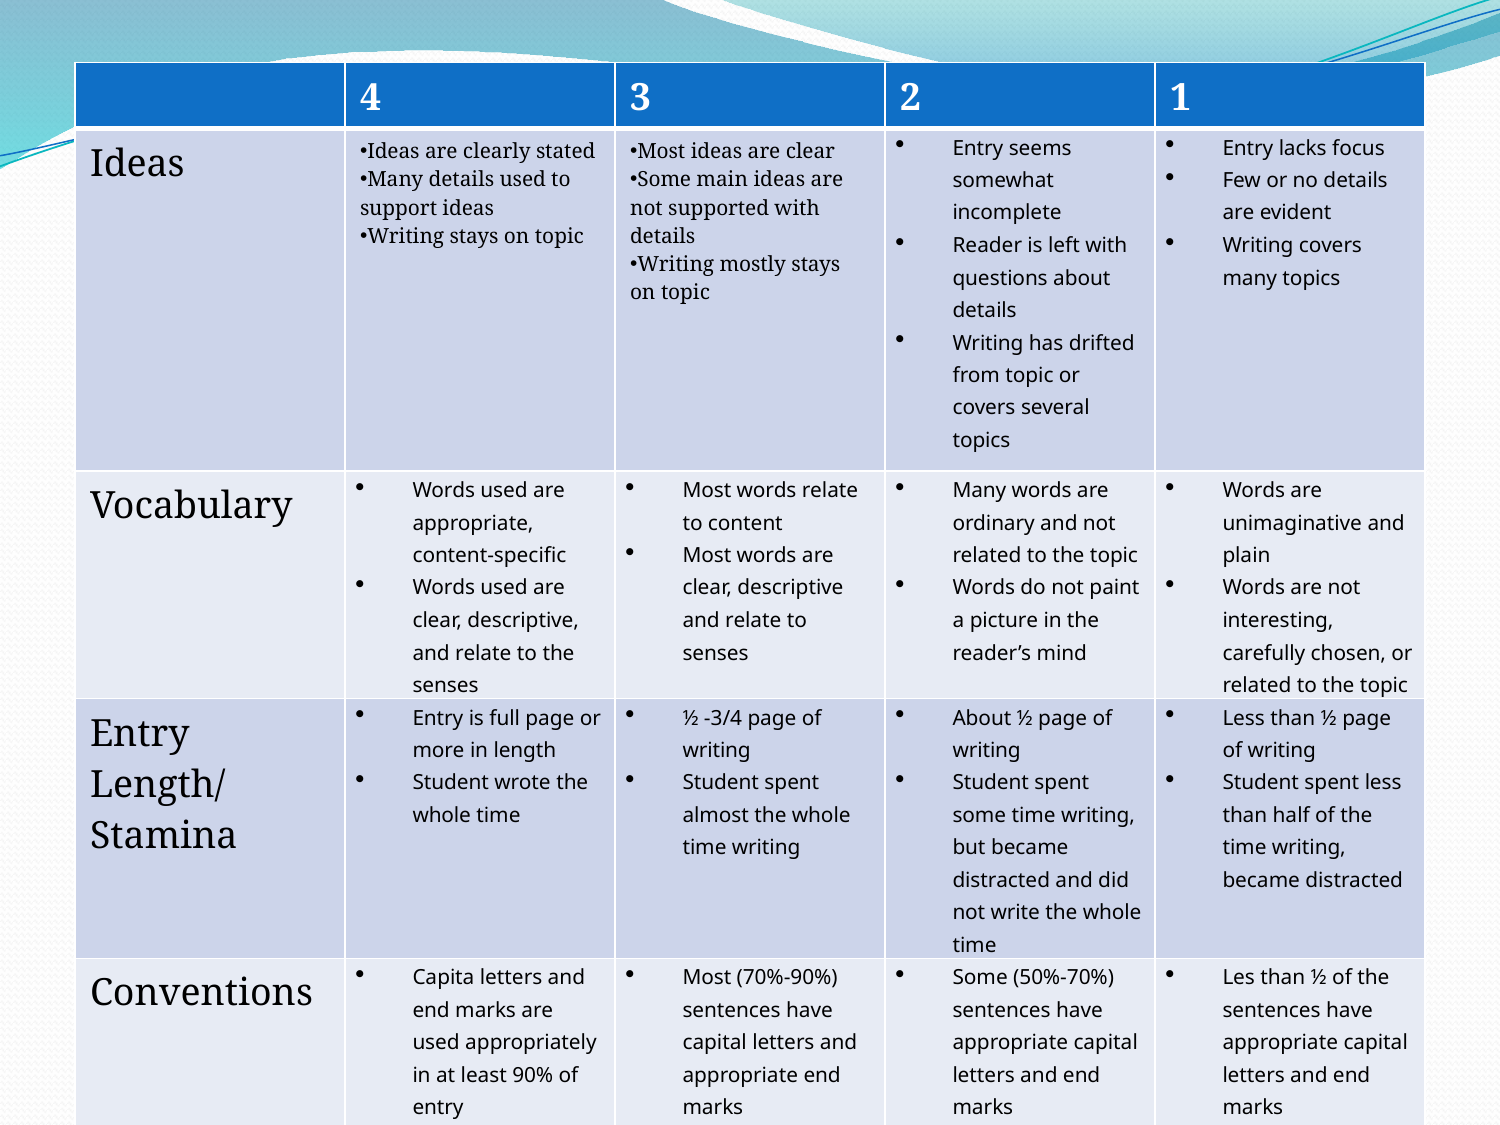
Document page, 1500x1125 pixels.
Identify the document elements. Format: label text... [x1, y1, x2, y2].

table_header 1 [1156, 63, 1424, 126]
table_cell Ideas are clearly stated Many details used to support ideas Writing stays on topic [346, 131, 614, 470]
table_cell Entry is full page or more in length Student wrote the whole time [346, 699, 614, 958]
table_cell Entry seems somewhat incomplete Reader is left with questions about details Writing has drifted from topic or covers several topics [886, 131, 1154, 470]
table_cell Some (50%-70%) sentences have appropriate capital letters and end marks Some common words spelled correctly [886, 959, 1154, 1125]
table_cell Many words are ordinary and not related to the topic Words do not paint a picture in the reader’s mind [886, 472, 1154, 698]
table_cell Ideas [76, 131, 344, 470]
table_header 2 [886, 63, 1154, 126]
table_cell Less than ½ page of writing Student spent less than half of the time writing, became distracted [1156, 699, 1424, 958]
table_header 4 [346, 63, 614, 126]
table_cell Capita letters and end marks are used appropriately in at least 90% of entry Common words are spelled correctly [346, 959, 614, 1125]
table_header [76, 63, 344, 126]
table_cell Entry Length/ Stamina [76, 699, 344, 958]
table_cell Words are unimaginative and plain Words are not interesting, carefully chosen, or related to the topic [1156, 472, 1424, 698]
table_header 3 [616, 63, 884, 126]
table_cell About ½ page of writing Student spent some time writing, but became distracted and did not write the whole time [886, 699, 1154, 958]
table_cell Les than ½ of the sentences have appropriate capital letters and end marks Many words, even common words, misspelled [1156, 959, 1424, 1125]
table_cell Most words relate to content Most words are clear, descriptive and relate to senses [616, 472, 884, 698]
table_cell Conventions [76, 959, 344, 1125]
table_cell ½ -3/4 page of writing Student spent almost the whole time writing [616, 699, 884, 958]
table_cell Most ideas are clear Some main ideas are not supported with details Writing mostly stays on topic [616, 131, 884, 470]
table_cell Vocabulary [76, 472, 344, 698]
table_cell Entry lacks focus Few or no details are evident Writing covers many topics [1156, 131, 1424, 470]
table_cell Words used are appropriate, content-specific Words used are clear, descriptive, and relate to the senses [346, 472, 614, 698]
table_cell Most (70%-90%) sentences have capital letters and appropriate end marks Most common words are spelled correctly [616, 959, 884, 1125]
